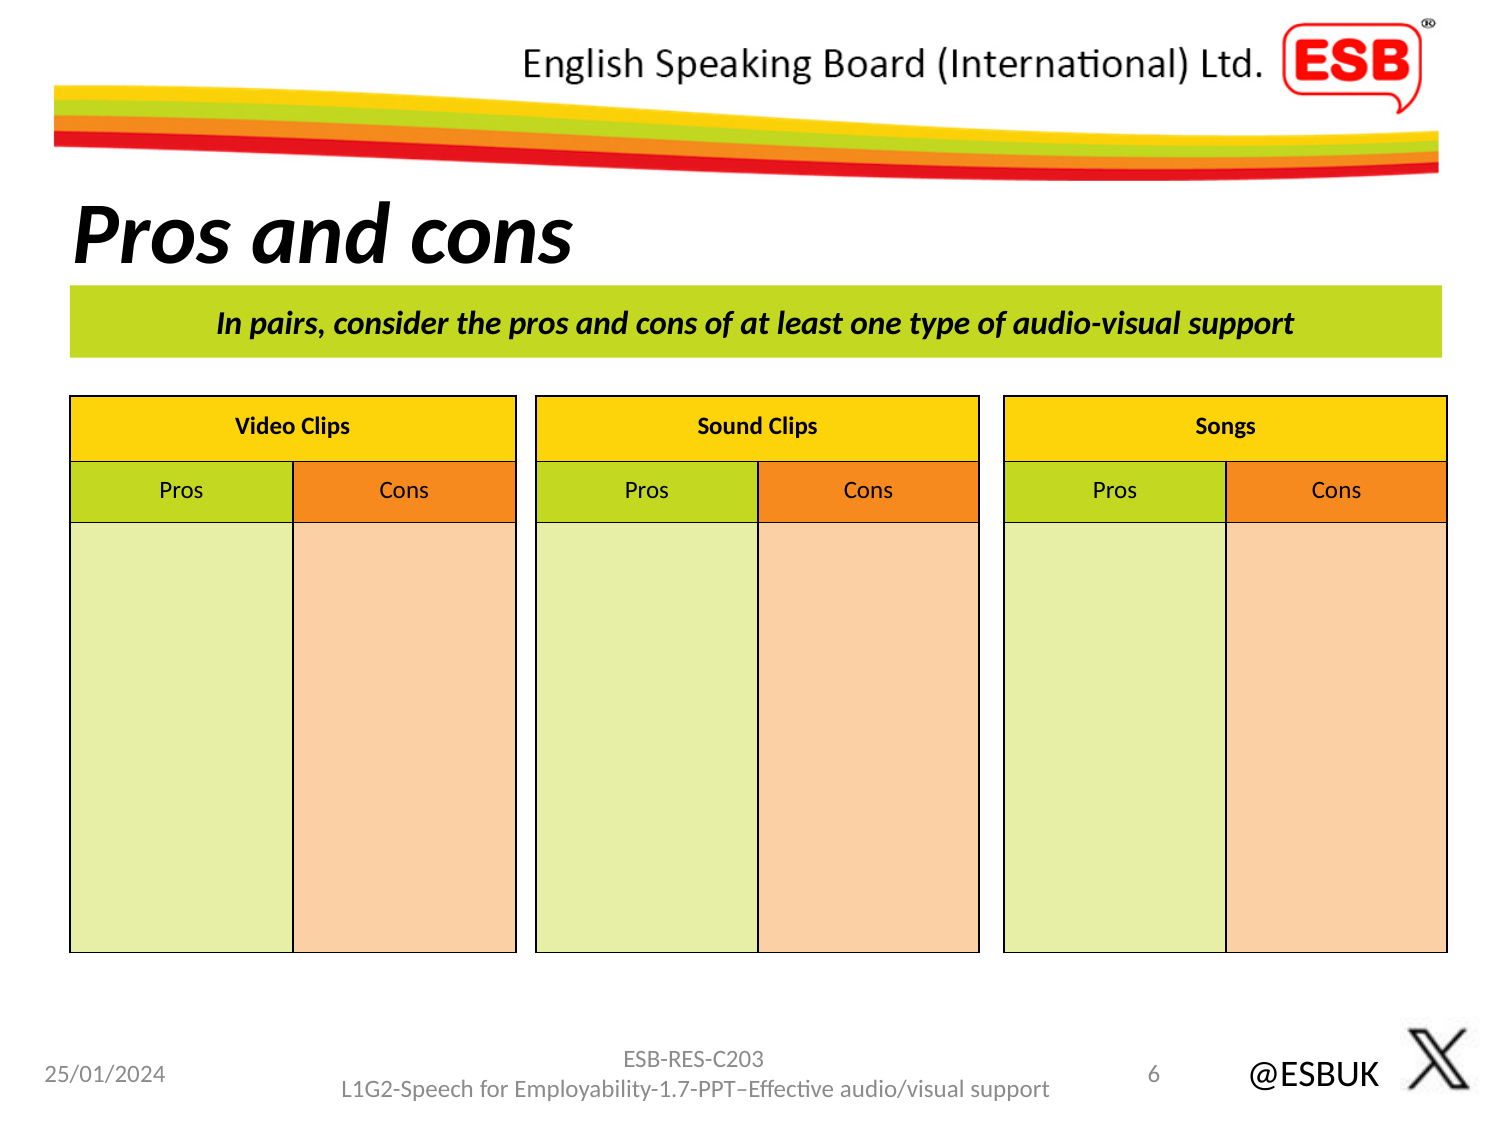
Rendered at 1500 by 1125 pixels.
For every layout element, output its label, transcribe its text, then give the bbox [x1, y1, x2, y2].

table_cell Pros [537, 462, 757, 522]
table_cell [537, 523, 757, 952]
title Pros and cons [57, 179, 1352, 290]
table_header Video Clips [71, 397, 515, 461]
table_cell Cons [759, 462, 978, 522]
table_cell [71, 523, 292, 952]
footer ESB-RES-C203 L1G2-Speech for Employability-1.7-PPT–Effective audio/visual support [300, 1042, 930, 1103]
table_cell Cons [1227, 462, 1446, 522]
table_cell Cons [294, 462, 515, 522]
picture [1400, 1017, 1482, 1102]
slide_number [29, 1042, 300, 1103]
picture [0, 0, 1500, 189]
table_cell [1227, 523, 1446, 952]
table_cell Pros [71, 462, 292, 522]
table_cell [759, 523, 978, 952]
table_cell [294, 523, 515, 952]
table_header Sound Clips [537, 397, 978, 461]
table_header Songs [1005, 397, 1446, 461]
table_cell [1005, 523, 1225, 952]
slide_number 6 [930, 1042, 1176, 1103]
text_box In pairs, consider the pros and cons of at least one type of audio-visual support [69, 284, 1443, 359]
table_cell Pros [1005, 462, 1225, 522]
